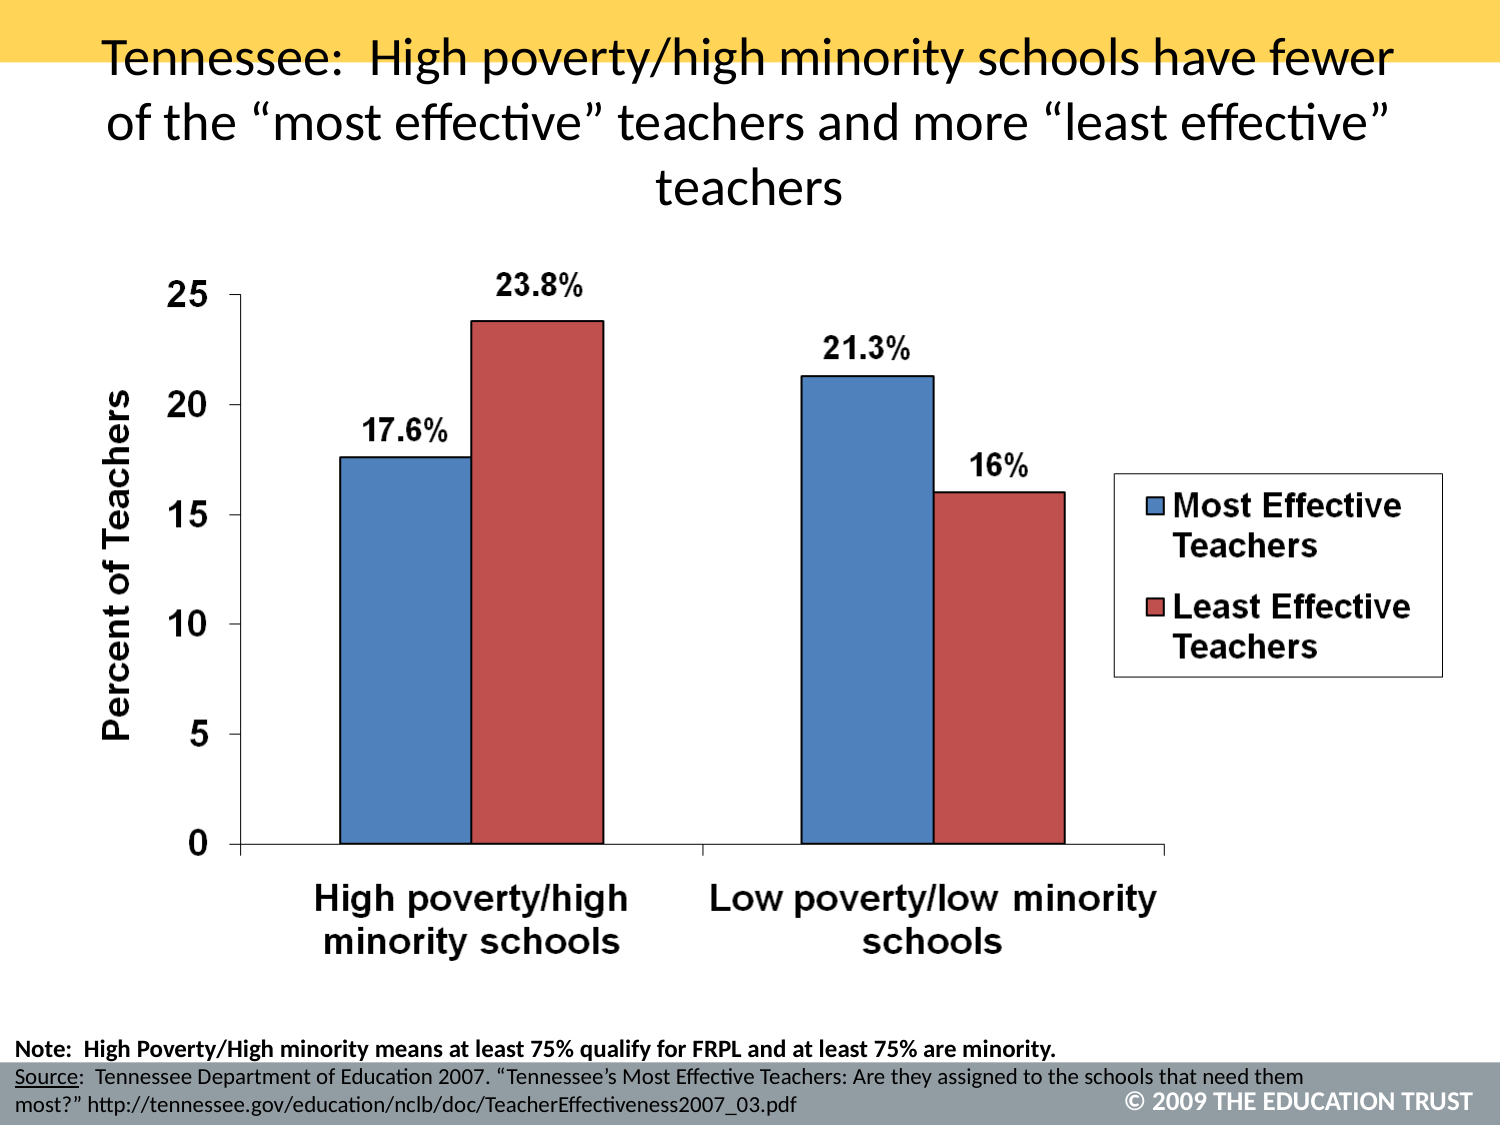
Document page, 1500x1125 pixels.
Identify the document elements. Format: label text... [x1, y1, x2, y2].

text_box Note: High Poverty/High minority means at least 75% qualify for FRPL and at least 75% are minority. [0, 1025, 1438, 1070]
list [74, 262, 1449, 1006]
text_box Source: Tennessee Department of Education 2007. “Tennessee’s Most Effective Teachers: Are they assigned to the schools that need them most?” http://tennessee.gov/education/nclb/doc/TeacherEffectiveness2007_03.pdf [0, 1070, 1375, 1124]
title Tennessee: High poverty/high minority schools have fewer of the “most effective” teachers and more “least effective” teachers [74, 24, 1426, 213]
